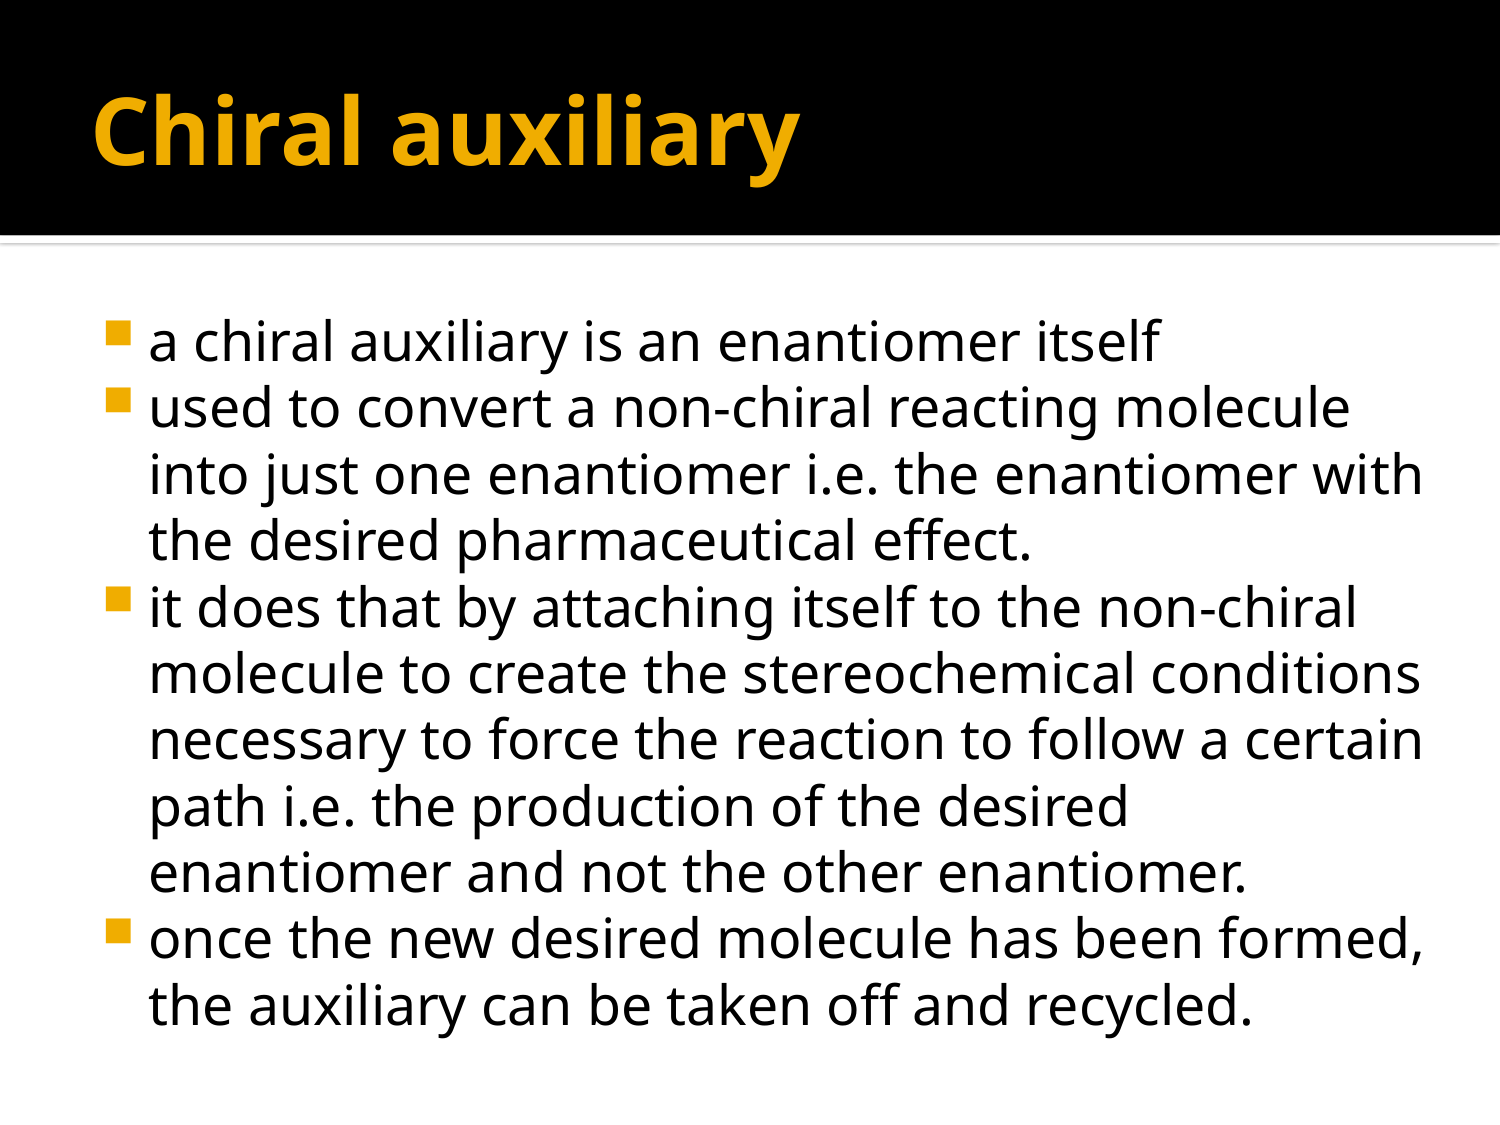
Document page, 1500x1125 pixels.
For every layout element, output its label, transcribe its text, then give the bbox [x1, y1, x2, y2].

list a chiral auxiliary is an enantiomer itself used to convert a non-chiral reacting molecule into just one enantiomer i.e. the enantiomer with the desired pharmaceutical effect. it does that by attaching itself to the non-chiral molecule to create the stereochemical conditions necessary to force the reaction to follow a certain path i.e. the production of the desired enantiomer and not the other enantiomer. once the new desired molecule has been formed, the auxiliary can be taken off and recycled. [75, 291, 1456, 1087]
title Chiral auxiliary [75, 25, 1425, 231]
